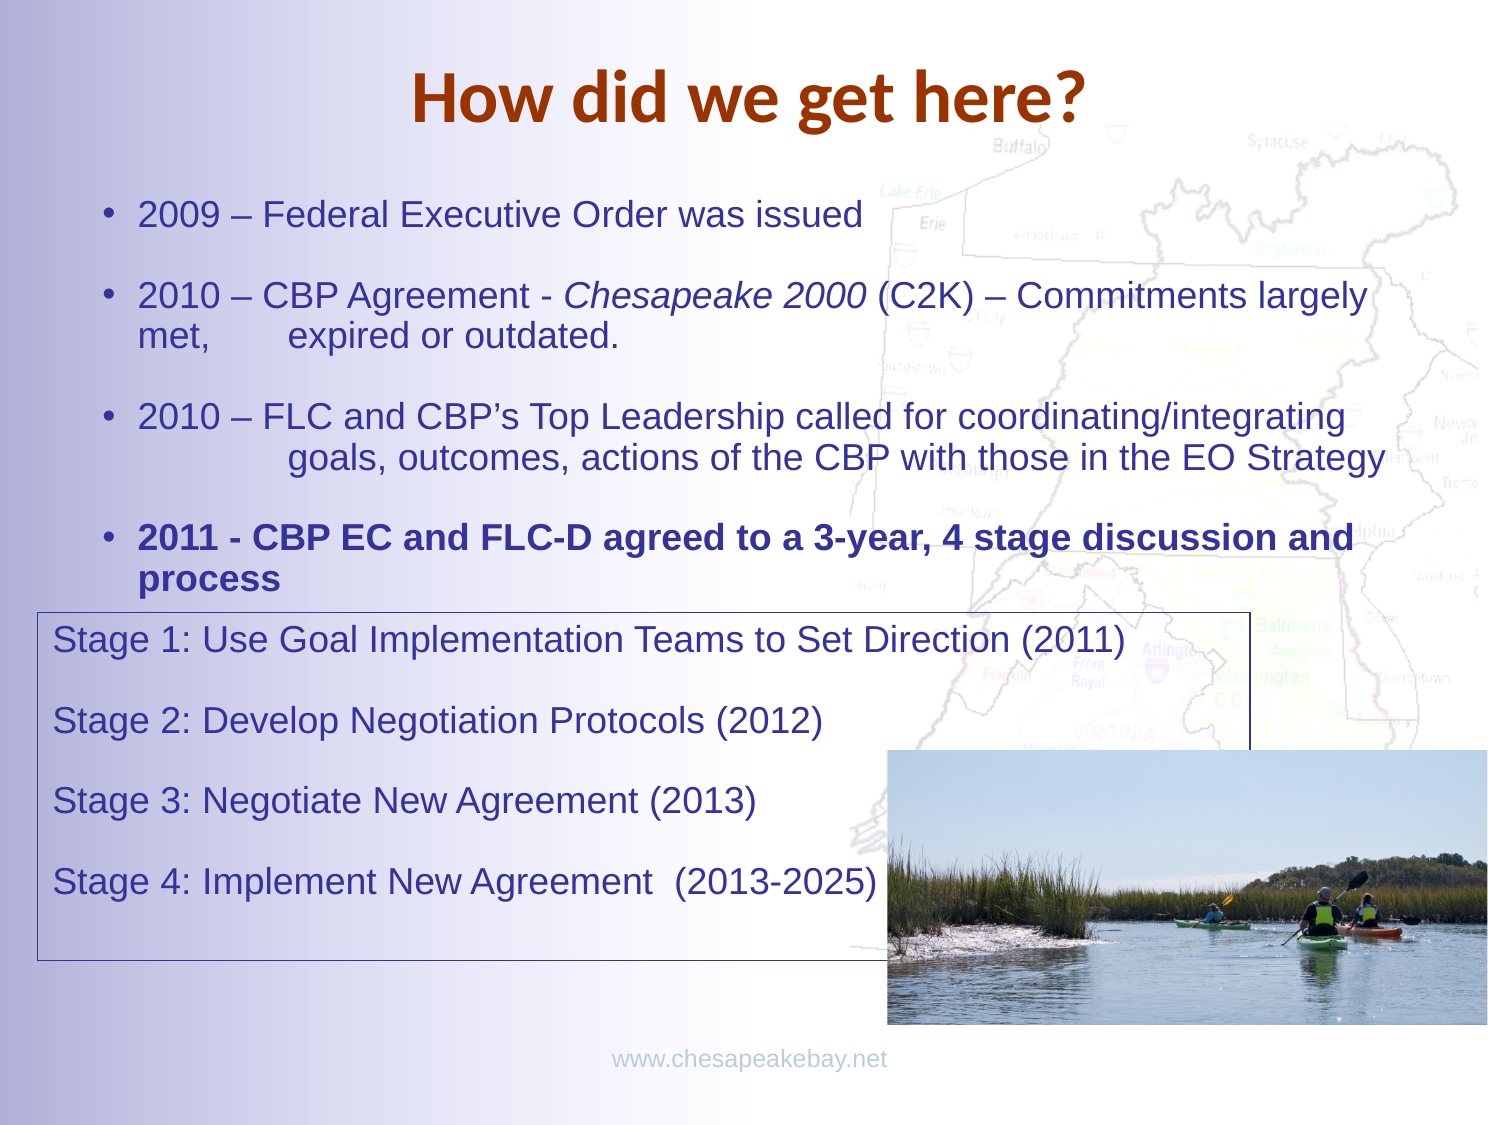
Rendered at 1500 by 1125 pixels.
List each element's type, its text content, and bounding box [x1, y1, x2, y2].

footer www.chesapeakebay.net [512, 1042, 988, 1103]
title How did we get here? [74, 44, 1426, 163]
picture [887, 749, 1488, 1026]
text_box 2009 – Federal Executive Order was issued 2010 – CBP Agreement - Chesapeake 2000 (C2K) – Commitments largely met, expired or outdated. 2010 – FLC and CBP’s Top Leadership called for coordinating/integrating goals, outcomes, actions of the CBP with those in the EO Strategy 2011 - CBP EC and FLC-D agreed to a 3-year, 4 stage discussion and process [87, 187, 1450, 607]
text_box Stage 1: Use Goal Implementation Teams to Set Direction (2011) Stage 2: Develop Negotiation Protocols (2012) Stage 3: Negotiate New Agreement (2013) Stage 4: Implement New Agreement (2013-2025) [37, 612, 1250, 961]
